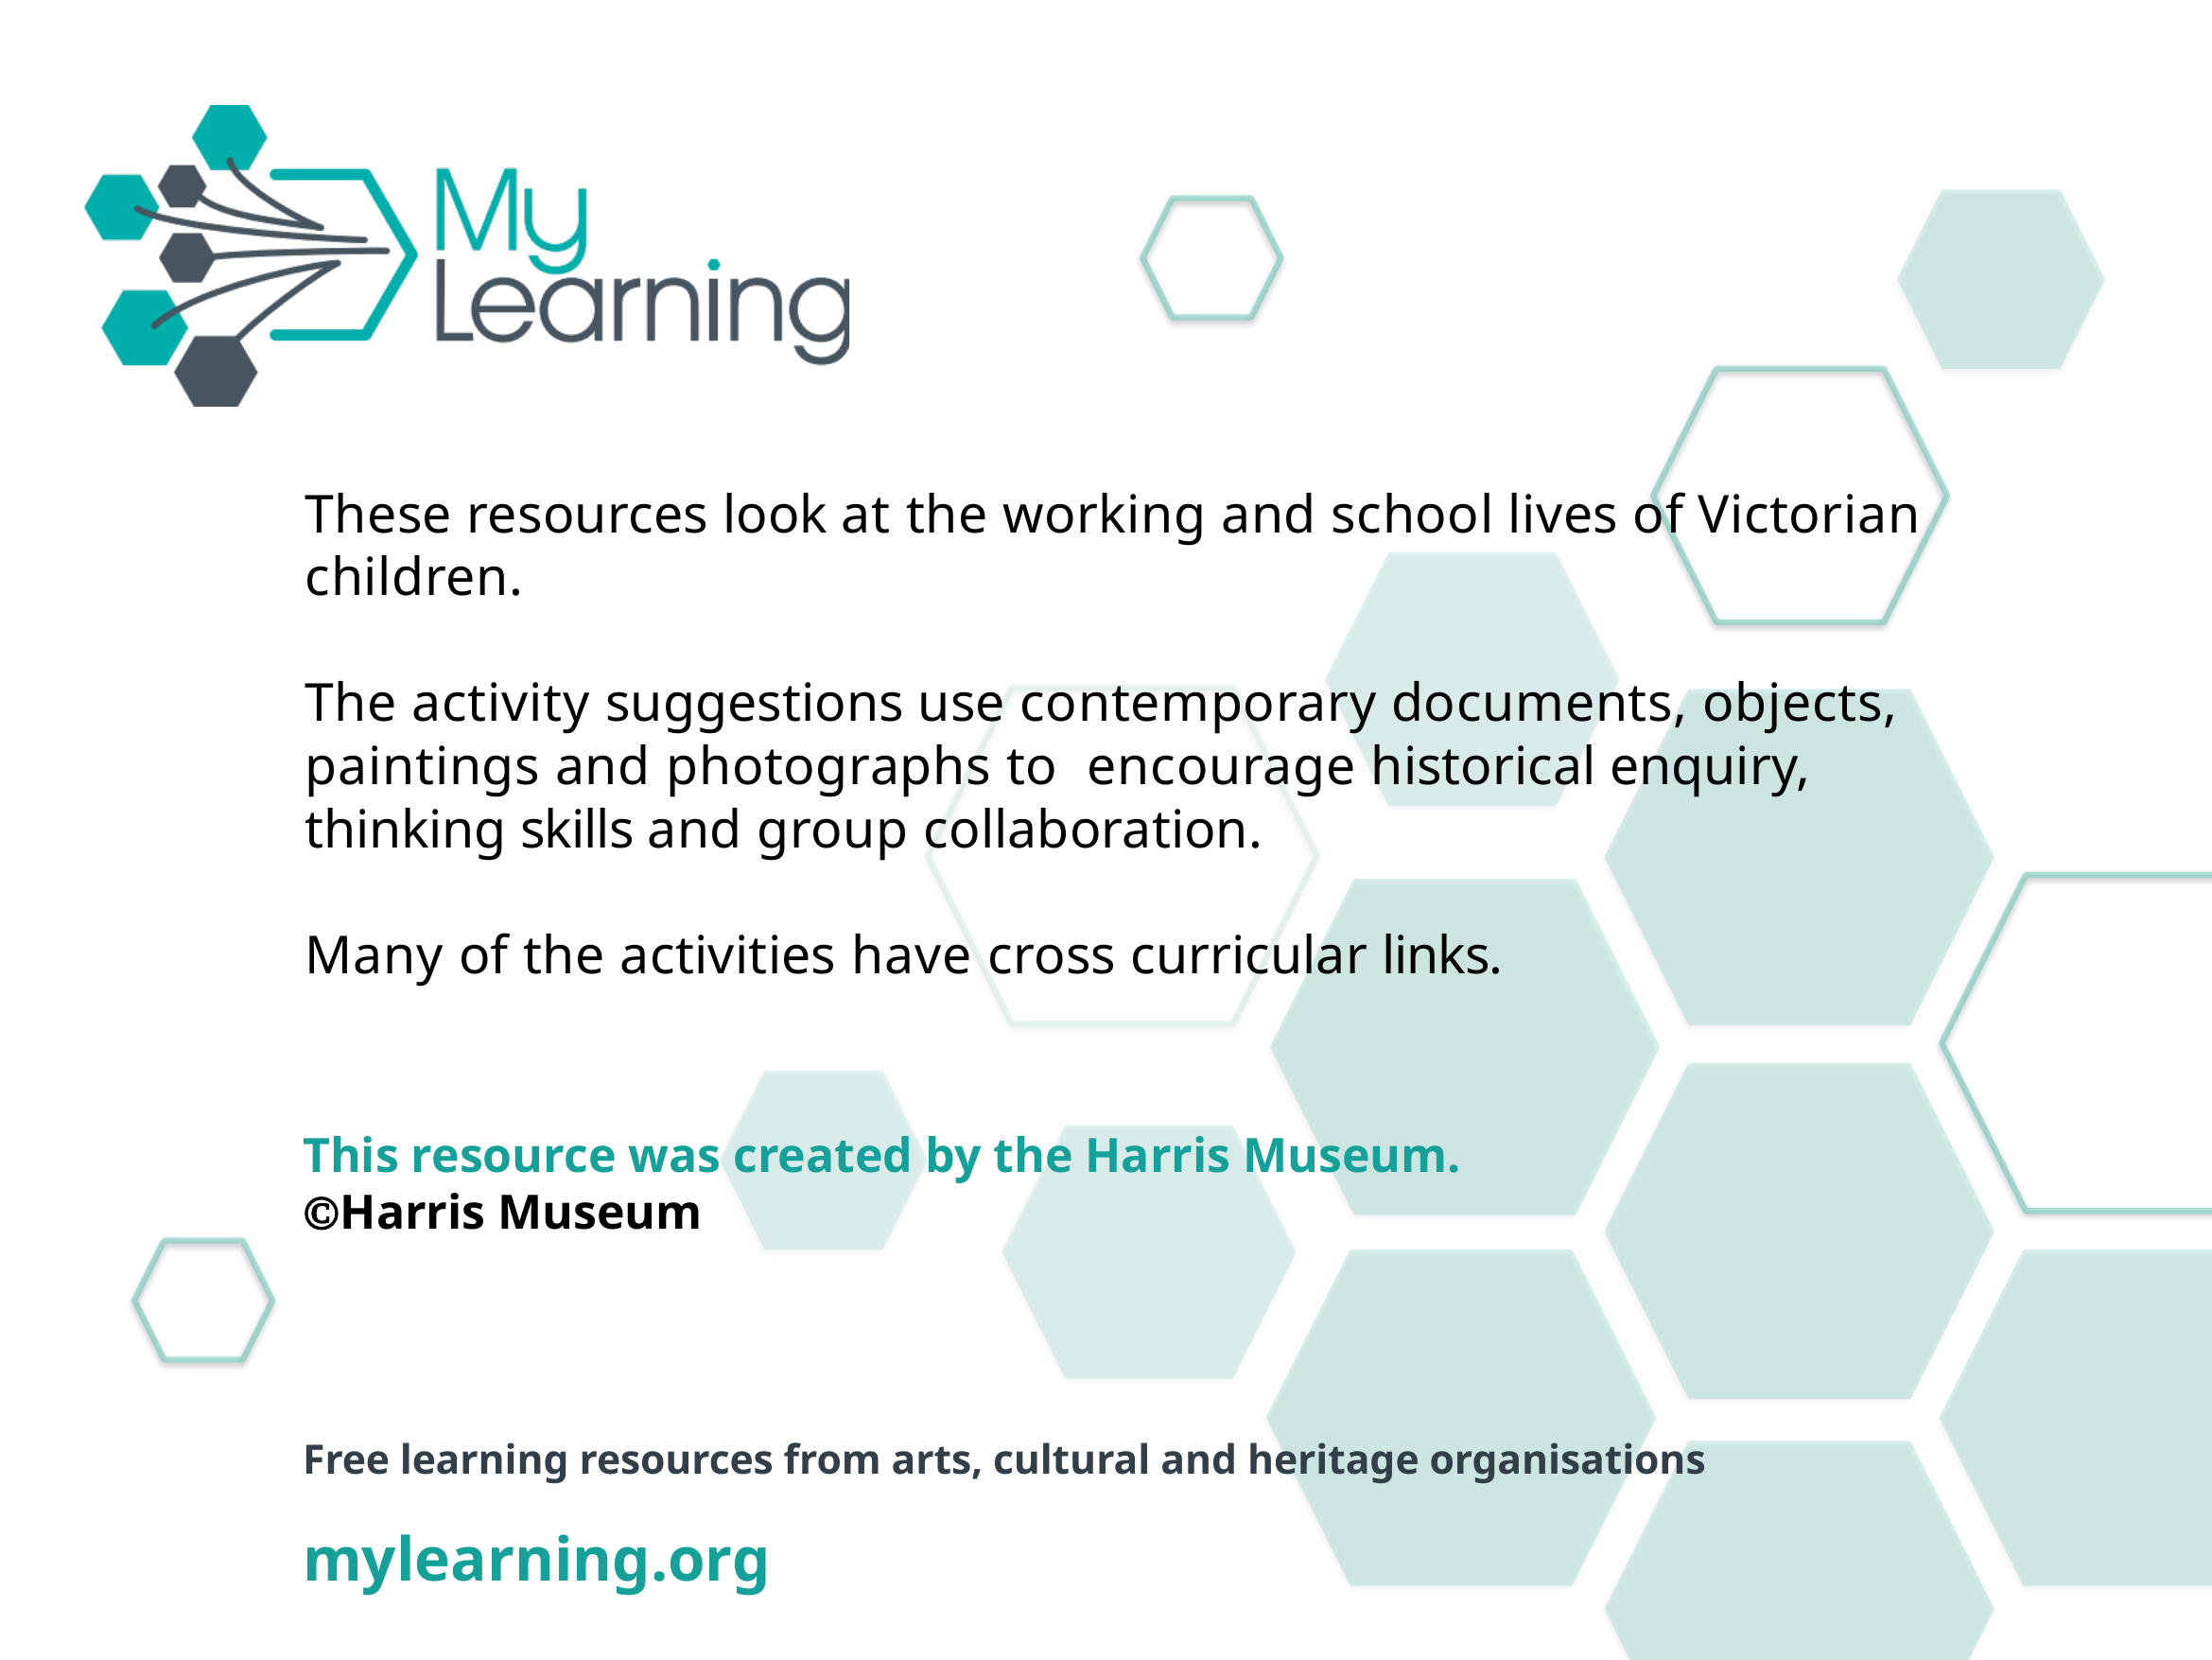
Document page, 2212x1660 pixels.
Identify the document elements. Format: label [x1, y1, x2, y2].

text_box [133, 189, 2212, 1660]
picture [84, 105, 850, 407]
